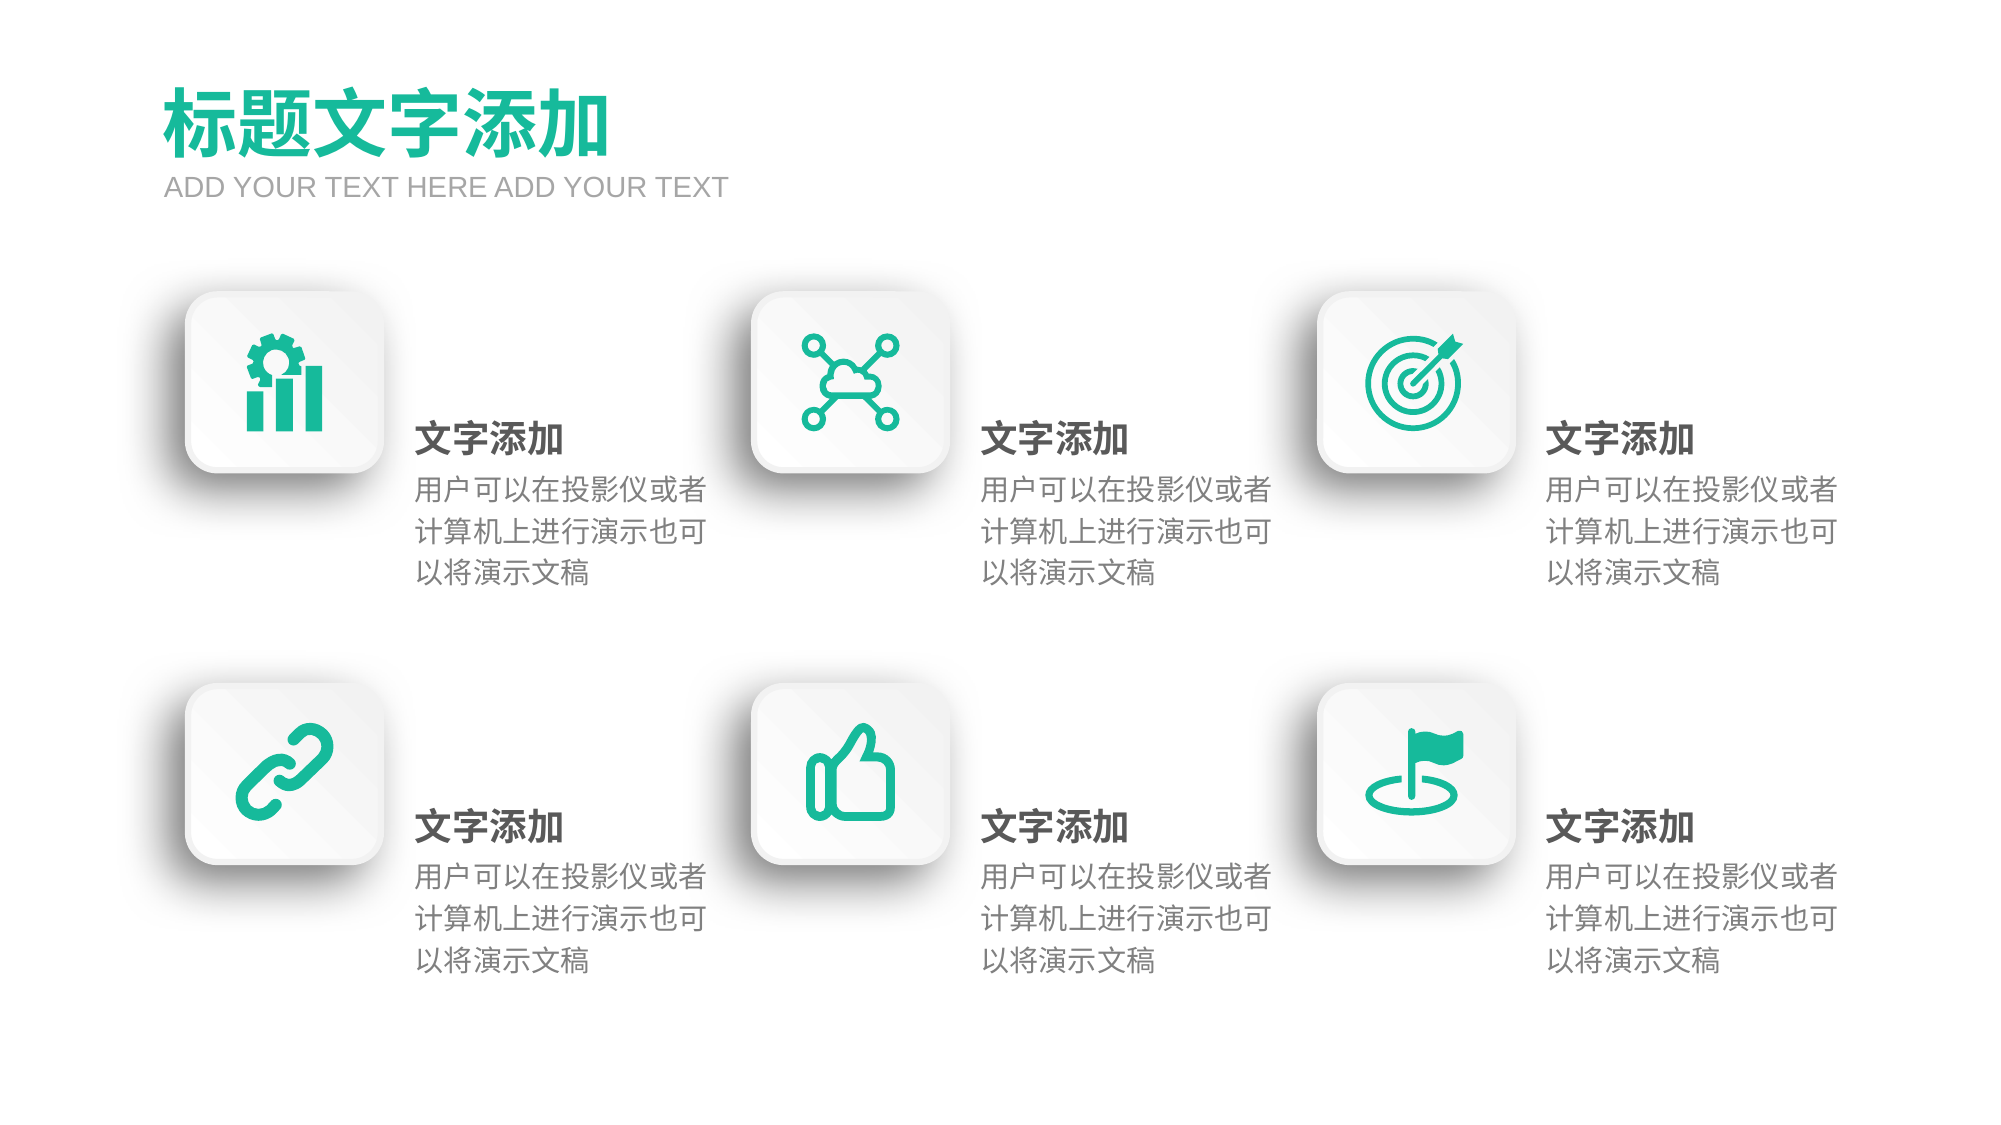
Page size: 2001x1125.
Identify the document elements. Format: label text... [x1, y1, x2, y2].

text_box [805, 721, 897, 822]
text_box [1364, 331, 1466, 433]
text_box [753, 685, 949, 864]
text_box [275, 378, 294, 432]
text_box [1407, 727, 1465, 802]
text_box 标题文字添加 [148, 69, 628, 175]
text_box ADD YOUR TEXT HERE ADD YOUR TEXT [149, 160, 745, 211]
text_box [186, 293, 382, 472]
text_box [800, 332, 901, 433]
text_box [1319, 685, 1515, 864]
text_box [1364, 774, 1459, 817]
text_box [1530, 398, 1899, 599]
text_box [399, 398, 768, 599]
text_box [305, 365, 323, 432]
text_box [1530, 786, 1899, 987]
text_box [186, 685, 382, 864]
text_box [965, 398, 1334, 599]
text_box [965, 786, 1334, 987]
text_box [245, 332, 307, 389]
text_box [234, 752, 297, 822]
text_box [1319, 293, 1515, 472]
text_box [753, 293, 949, 472]
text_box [399, 786, 768, 987]
text_box [246, 390, 264, 432]
text_box [272, 721, 335, 793]
